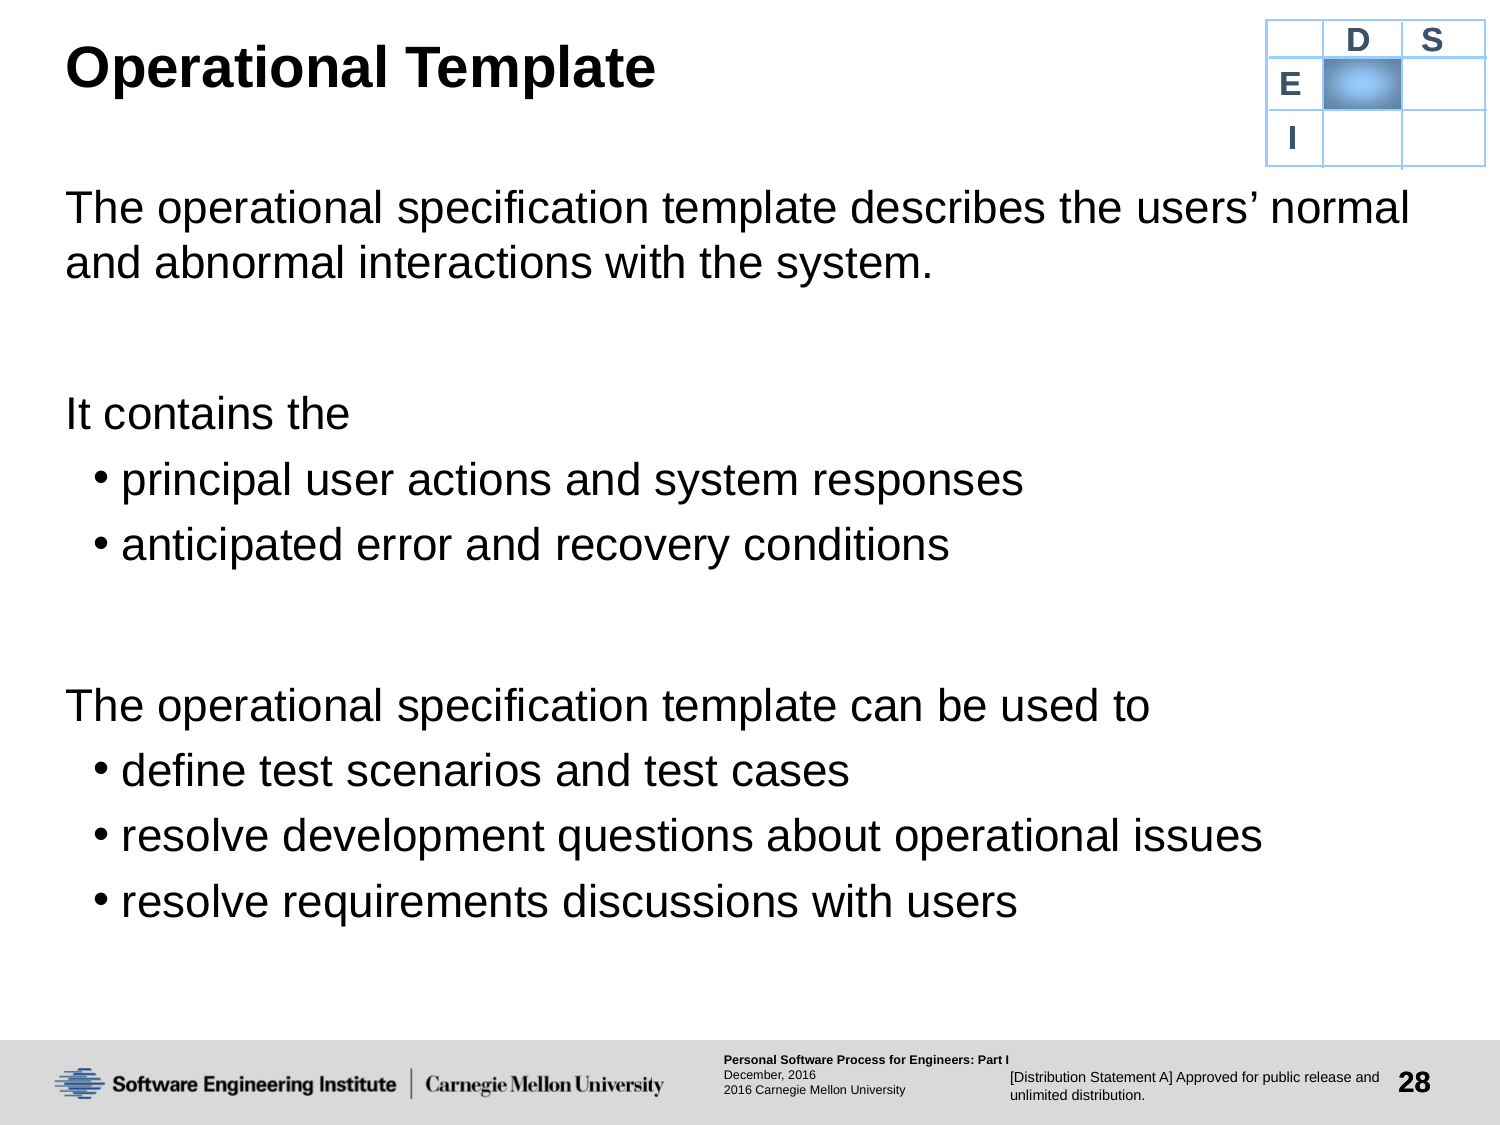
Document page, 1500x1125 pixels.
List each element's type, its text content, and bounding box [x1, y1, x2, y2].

list The operational specification template describes the users’ normal and abnormal interactions with the system. It contains the principal user actions and system responses anticipated error and recovery conditions The operational specification template can be used to define test scenarios and test cases resolve development questions about operational issues resolve requirements discussions with users [65, 177, 1431, 1000]
picture [1264, 11, 1491, 174]
picture [46, 1061, 673, 1104]
title Operational Template [65, 37, 1264, 148]
